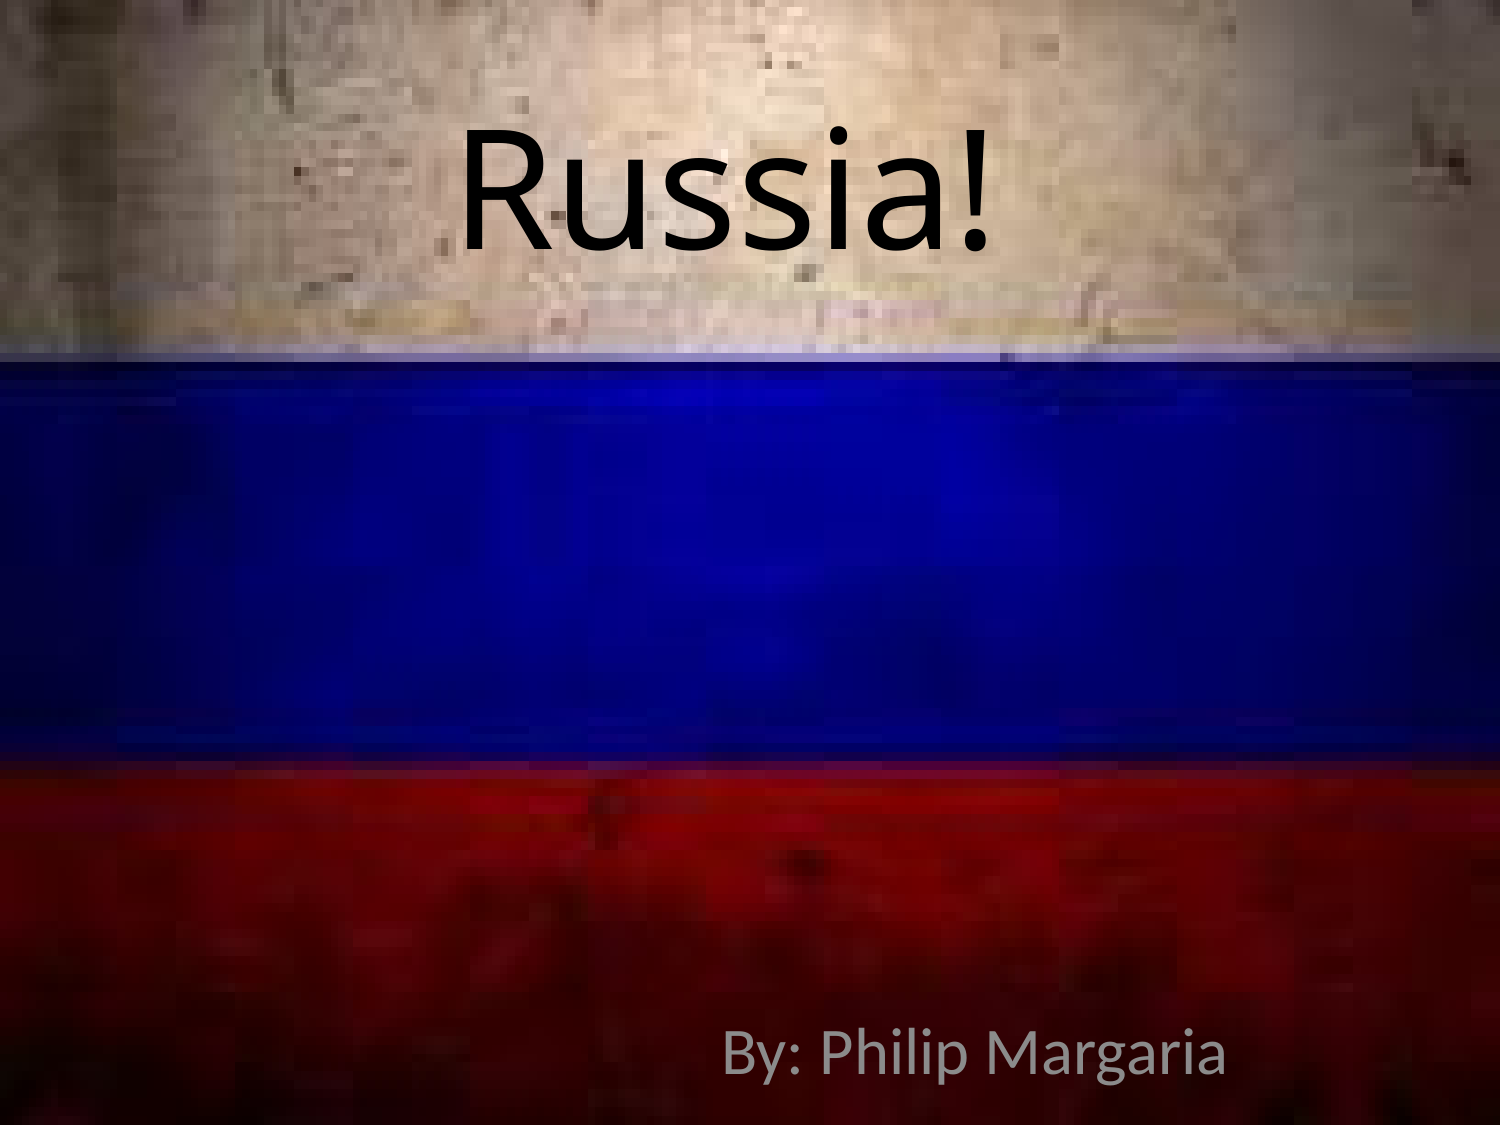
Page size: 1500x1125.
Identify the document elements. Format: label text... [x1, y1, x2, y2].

title Russia! [87, 62, 1363, 304]
picture [0, 0, 1500, 1125]
subtitle By: Philip Margaria [450, 999, 1500, 1125]
